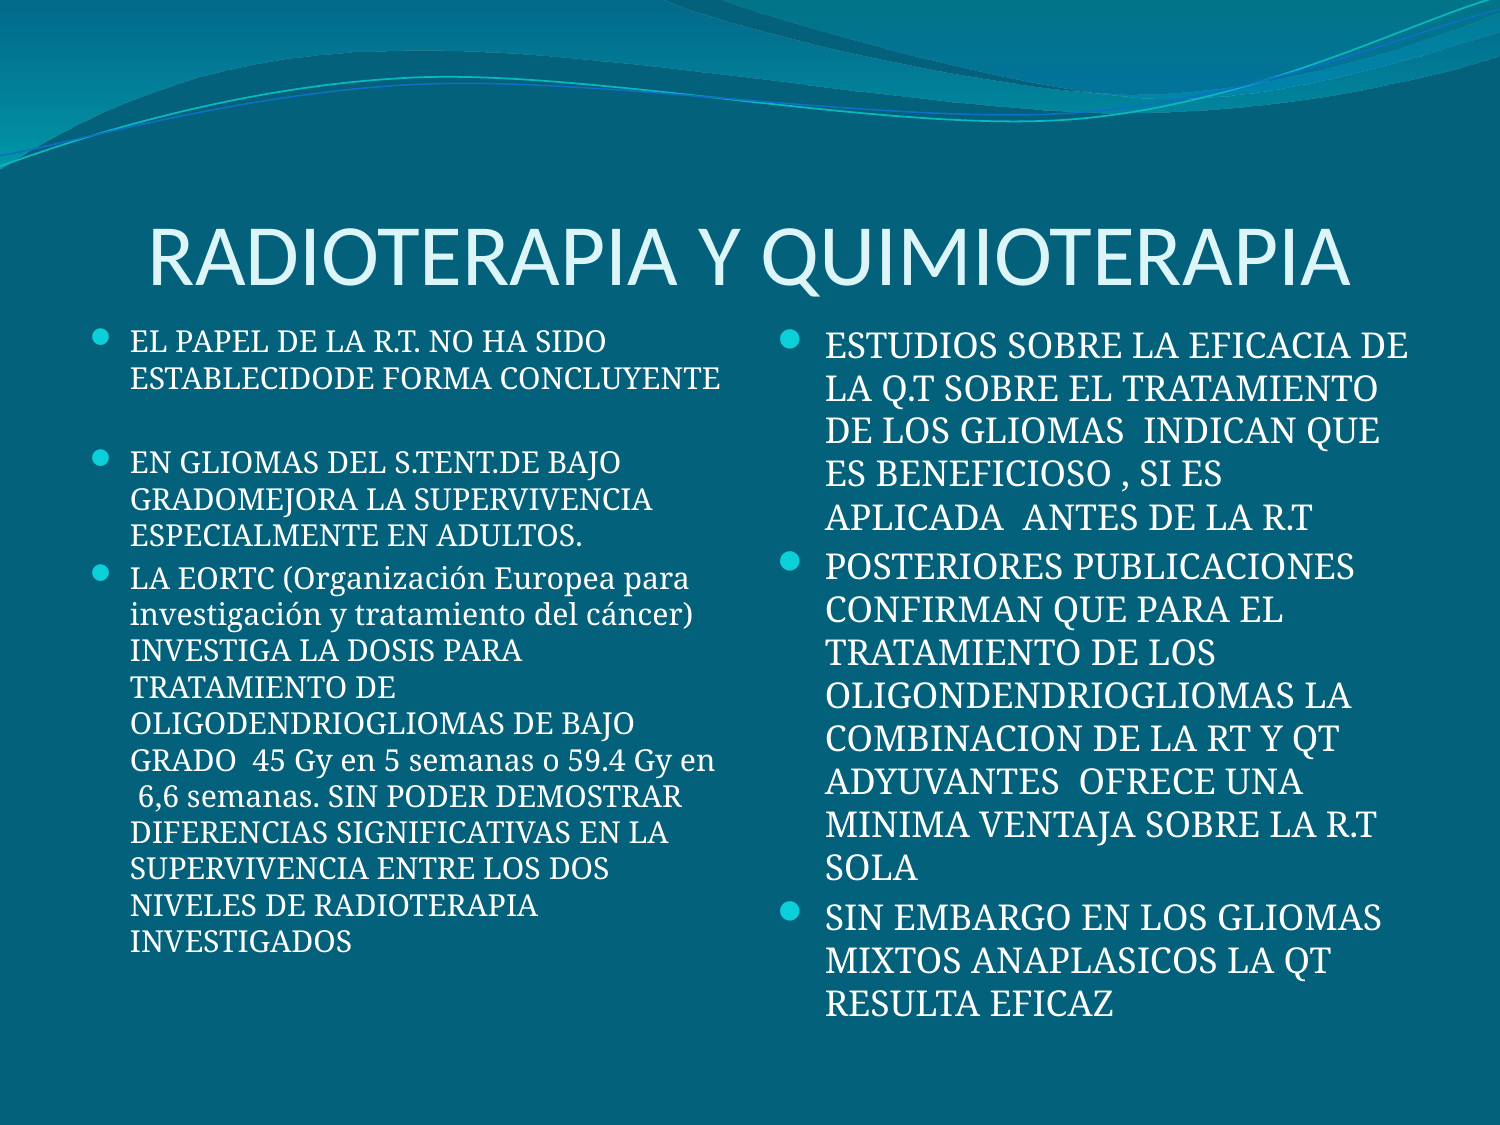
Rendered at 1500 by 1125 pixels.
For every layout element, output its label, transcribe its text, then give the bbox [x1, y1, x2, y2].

list ESTUDIOS SOBRE LA EFICACIA DE LA Q.T SOBRE EL TRATAMIENTO DE LOS GLIOMAS INDICAN QUE ES BENEFICIOSO , SI ES APLICADA ANTES DE LA R.T POSTERIORES PUBLICACIONES CONFIRMAN QUE PARA EL TRATAMIENTO DE LOS OLIGONDENDRIOGLIOMAS LA COMBINACION DE LA RT Y QT ADYUVANTES OFRECE UNA MINIMA VENTAJA SOBRE LA R.T SOLA SIN EMBARGO EN LOS GLIOMAS MIXTOS ANAPLASICOS LA QT RESULTA EFICAZ [762, 314, 1425, 1043]
title RADIOTERAPIA Y QUIMIOTERAPIA [75, 115, 1425, 303]
list EL PAPEL DE LA R.T. NO HA SIDO ESTABLECIDODE FORMA CONCLUYENTE EN GLIOMAS DEL S.TENT.DE BAJO GRADOMEJORA LA SUPERVIVENCIA ESPECIALMENTE EN ADULTOS. LA EORTC (Organización Europea para investigación y tratamiento del cáncer) INVESTIGA LA DOSIS PARA TRATAMIENTO DE OLIGODENDRIOGLIOMAS DE BAJO GRADO 45 Gy en 5 semanas o 59.4 Gy en 6,6 semanas. SIN PODER DEMOSTRAR DIFERENCIAS SIGNIFICATIVAS EN LA SUPERVIVENCIA ENTRE LOS DOS NIVELES DE RADIOTERAPIA INVESTIGADOS [75, 314, 738, 1043]
